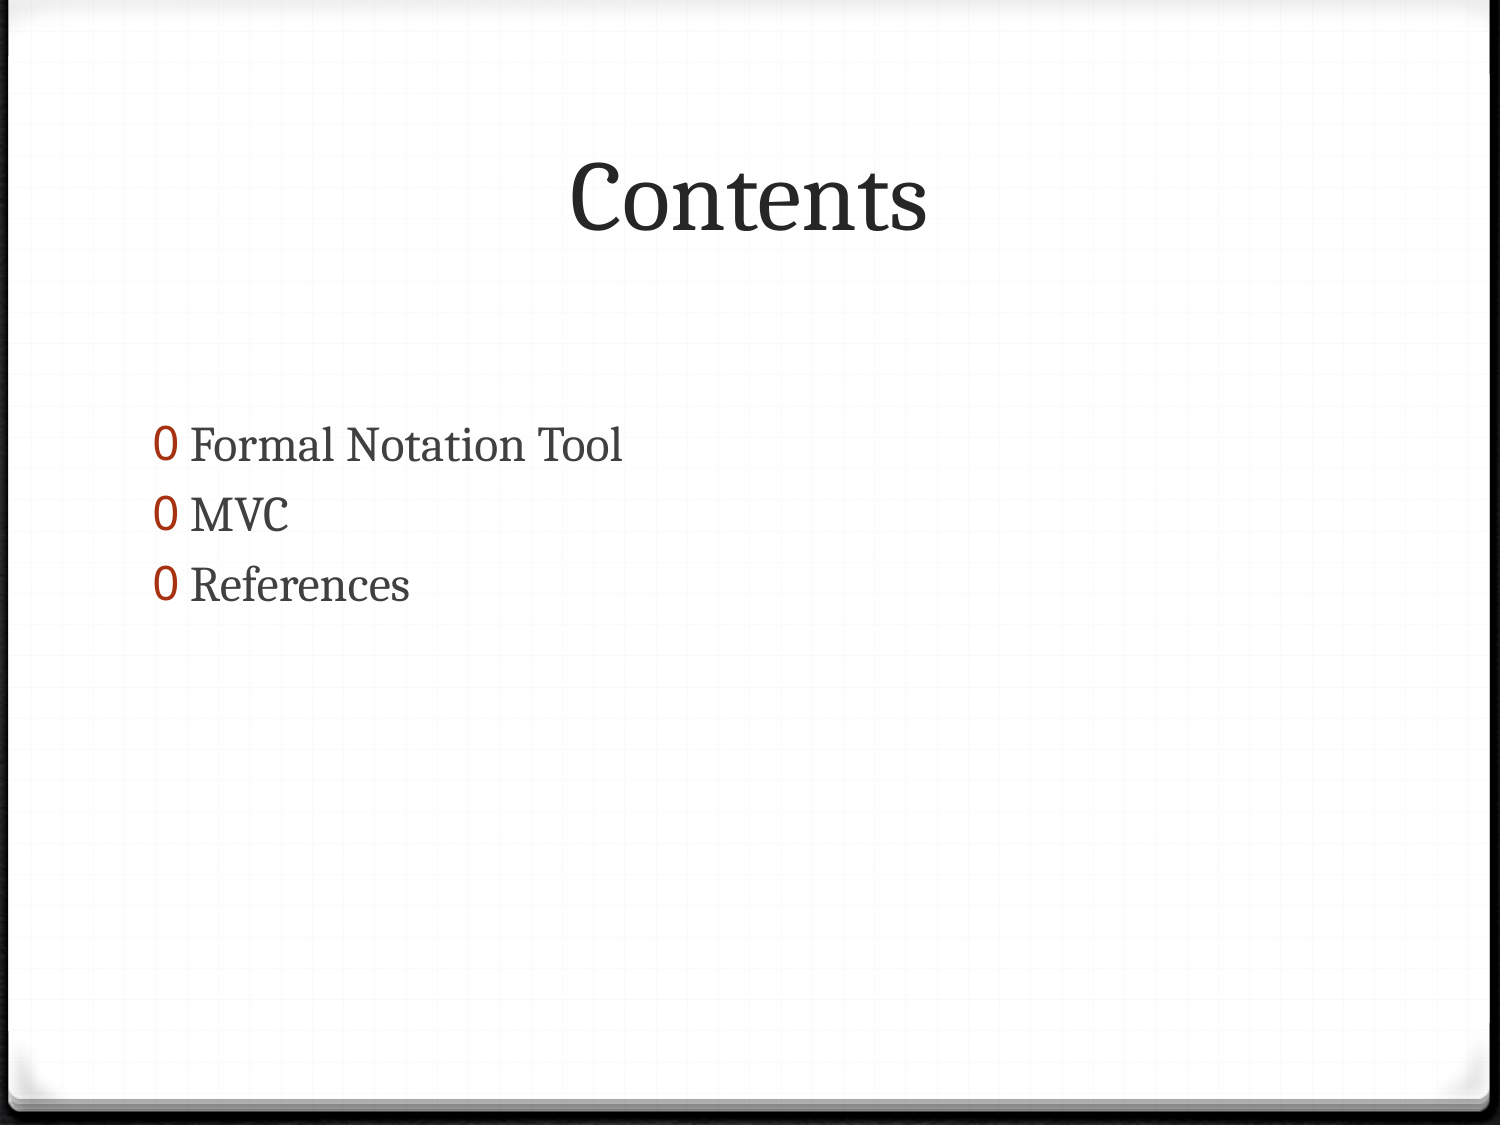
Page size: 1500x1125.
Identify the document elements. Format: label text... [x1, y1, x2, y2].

title Contents [90, 71, 1410, 309]
list Formal Notation Tool MVC References [137, 334, 1363, 983]
picture [0, 0, 1500, 1125]
